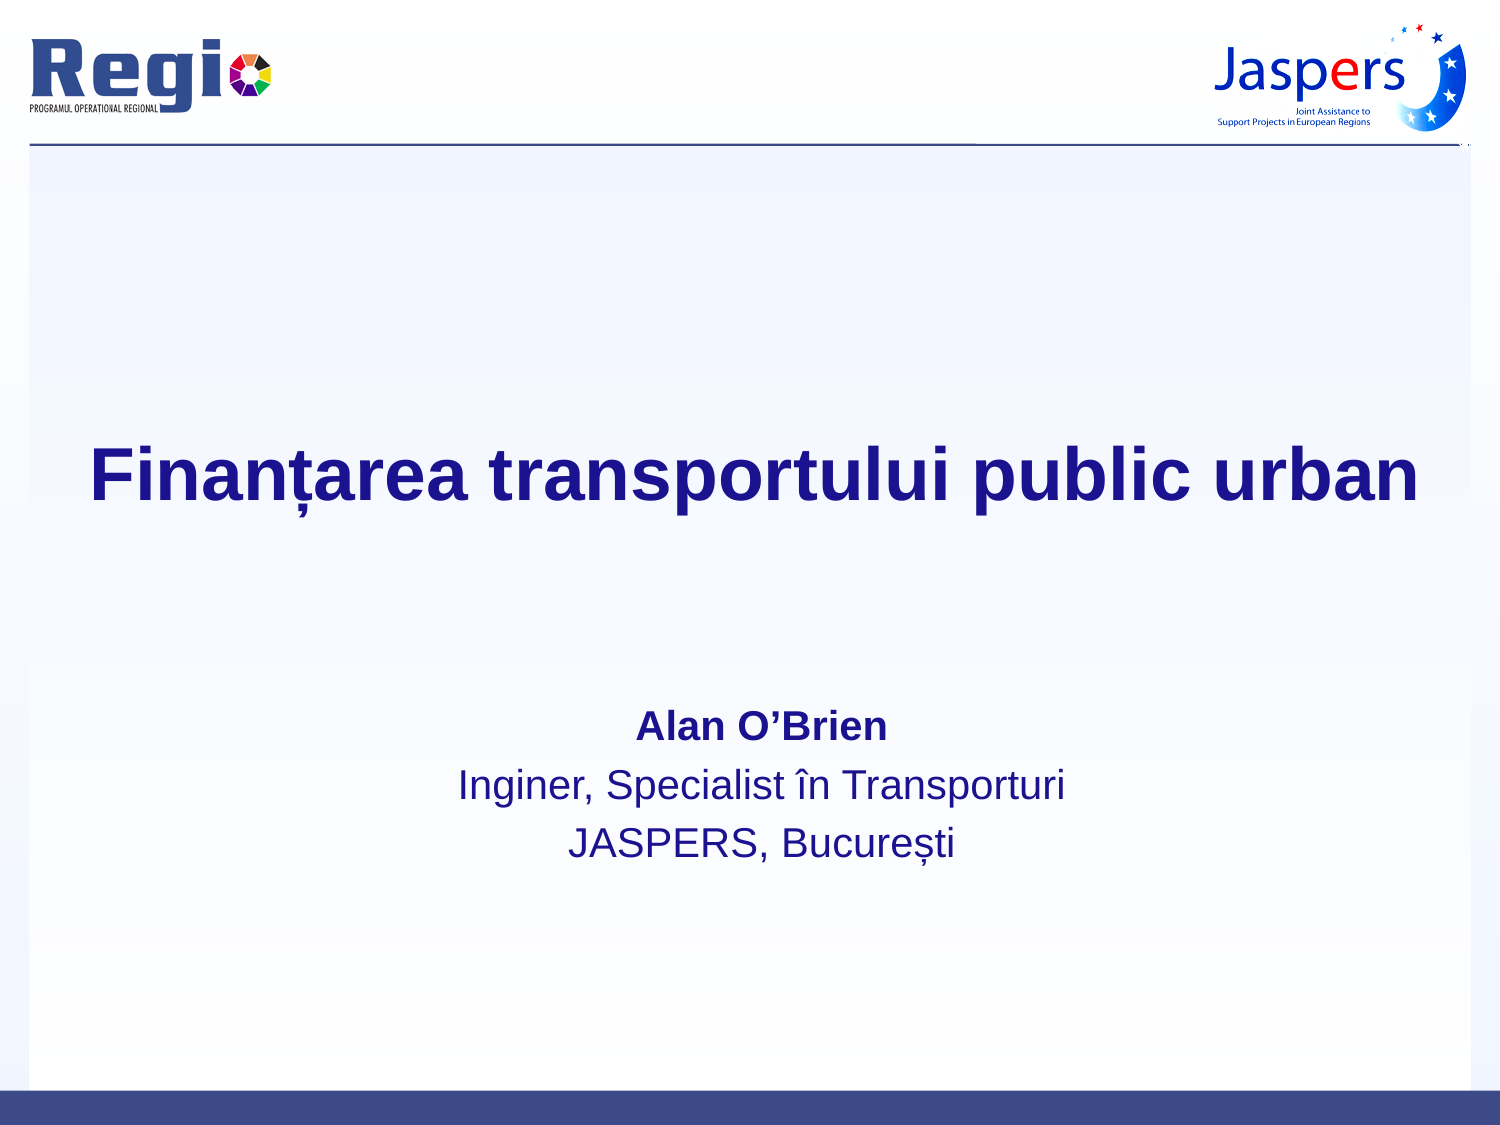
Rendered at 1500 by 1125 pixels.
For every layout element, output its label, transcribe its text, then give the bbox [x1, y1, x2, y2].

subtitle Alan O’Brien Inginer, Specialist în Transporturi JASPERS, București [183, 633, 1341, 929]
title Finanțarea transportului public urban [53, 349, 1459, 591]
picture [29, 38, 273, 115]
picture [1174, 0, 1479, 154]
